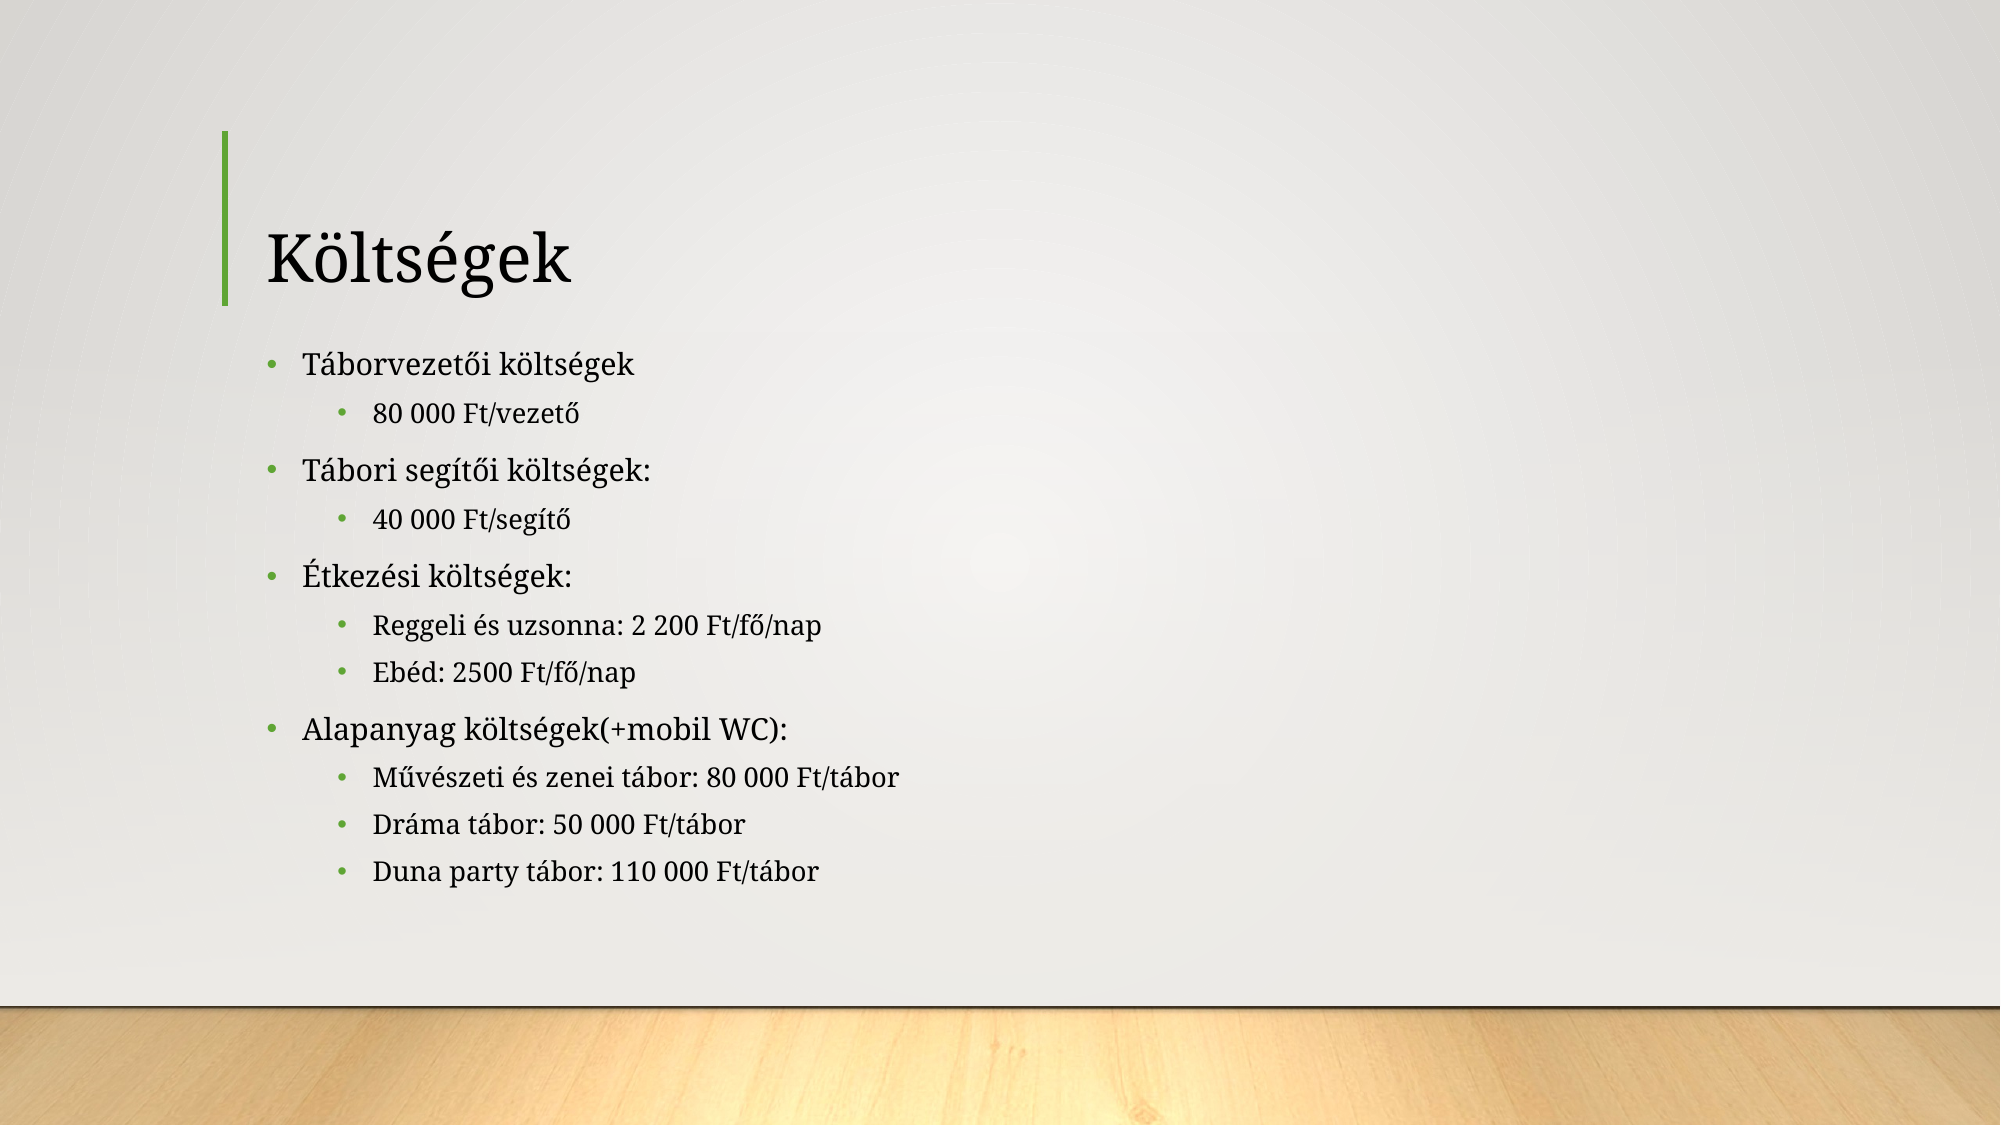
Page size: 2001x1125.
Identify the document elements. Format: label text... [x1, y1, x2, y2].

title Költségek [251, 131, 1814, 305]
picture [0, 1006, 2000, 1125]
list Táborvezetői költségek 80 000 Ft/vezető Tábori segítői költségek: 40 000 Ft/segítő Étkezési költségek: Reggeli és uzsonna: 2 200 Ft/fő/nap Ebéd: 2500 Ft/fő/nap Alapanyag költségek(+mobil WC): Művészeti és zenei tábor: 80 000 Ft/tábor Dráma tábor: 50 000 Ft/tábor Duna party tábor: 110 000 Ft/tábor [251, 330, 1814, 897]
